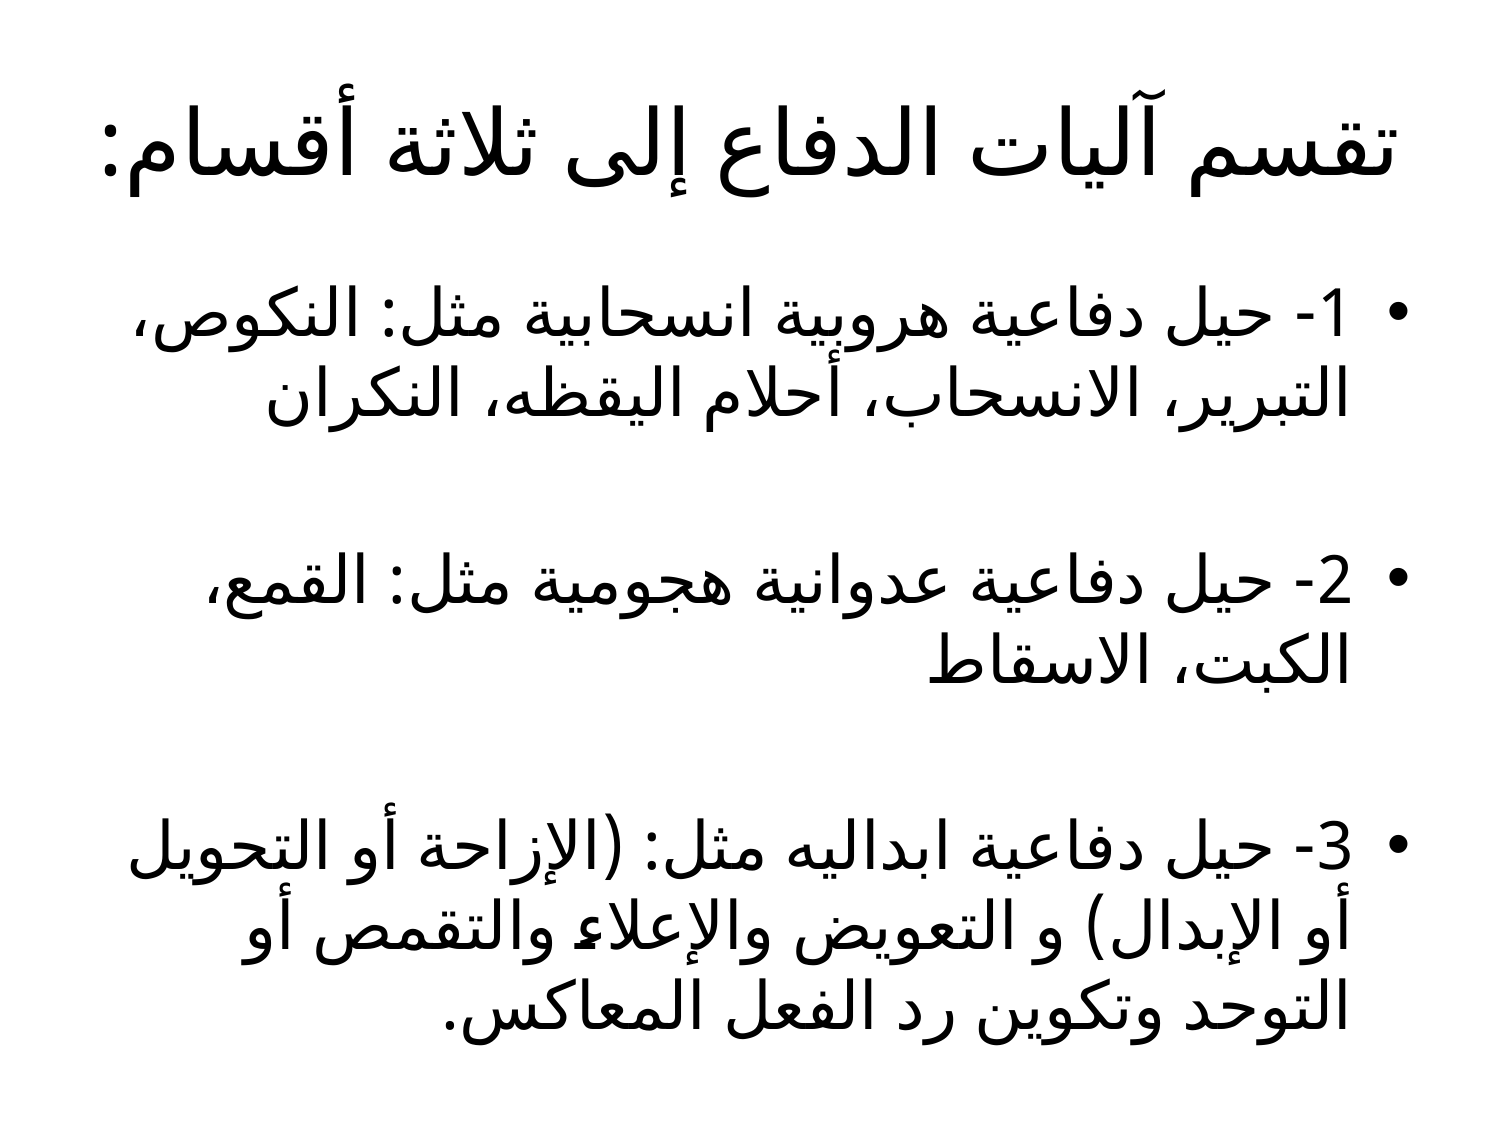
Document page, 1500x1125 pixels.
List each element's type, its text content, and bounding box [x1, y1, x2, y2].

title تقسم آليات الدفاع إلى ثلاثة أقسام: [75, 45, 1425, 233]
list 1- حيل دفاعية هروبية انسحابية مثل: النكوص، التبرير، الانسحاب، أحلام اليقظه، النكران 2- حيل دفاعية عدوانية هجومية مثل: القمع، الكبت، الاسقاط 3- حيل دفاعية ابداليه مثل: (الإزاحة أو التحويل أو الإبدال) و التعويض والإعلاء والتقمص أو التوحد وتكوين رد الفعل المعاكس. [75, 262, 1425, 1005]
